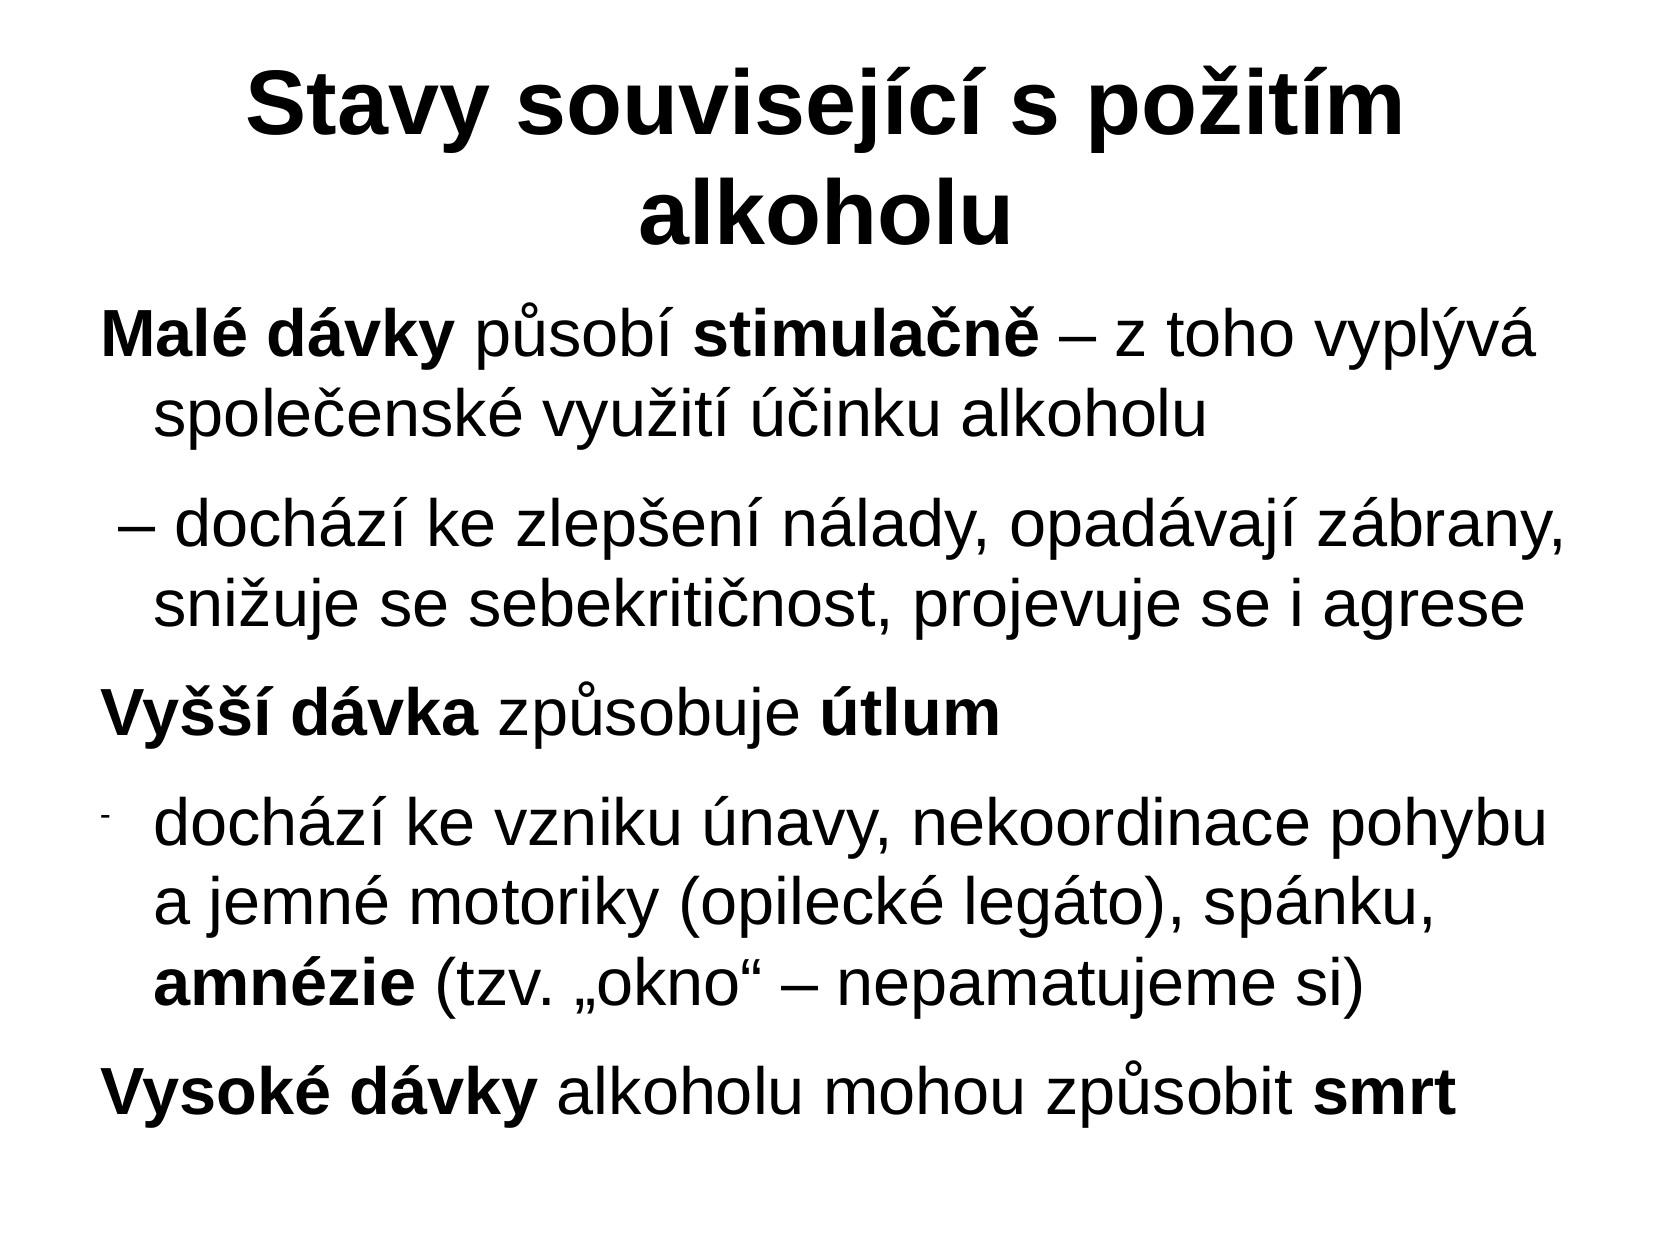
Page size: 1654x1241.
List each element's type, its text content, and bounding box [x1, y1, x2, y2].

title Stavy související s požitím alkoholu [82, 49, 1571, 257]
list Malé dávky působí stimulačně – z toho vyplývá společenské využití účinku alkoholu – dochází ke zlepšení nálady, opadávají zábrany, snižuje se sebekritičnost, projevuje se i agrese Vyšší dávka způsobuje útlum dochází ke vzniku únavy, nekoordinace pohybu a jemné motoriky (opilecké legáto), spánku, amnézie (tzv. „okno“ – nepamatujeme si) Vysoké dávky alkoholu mohou způsobit smrt [82, 290, 1571, 1109]
